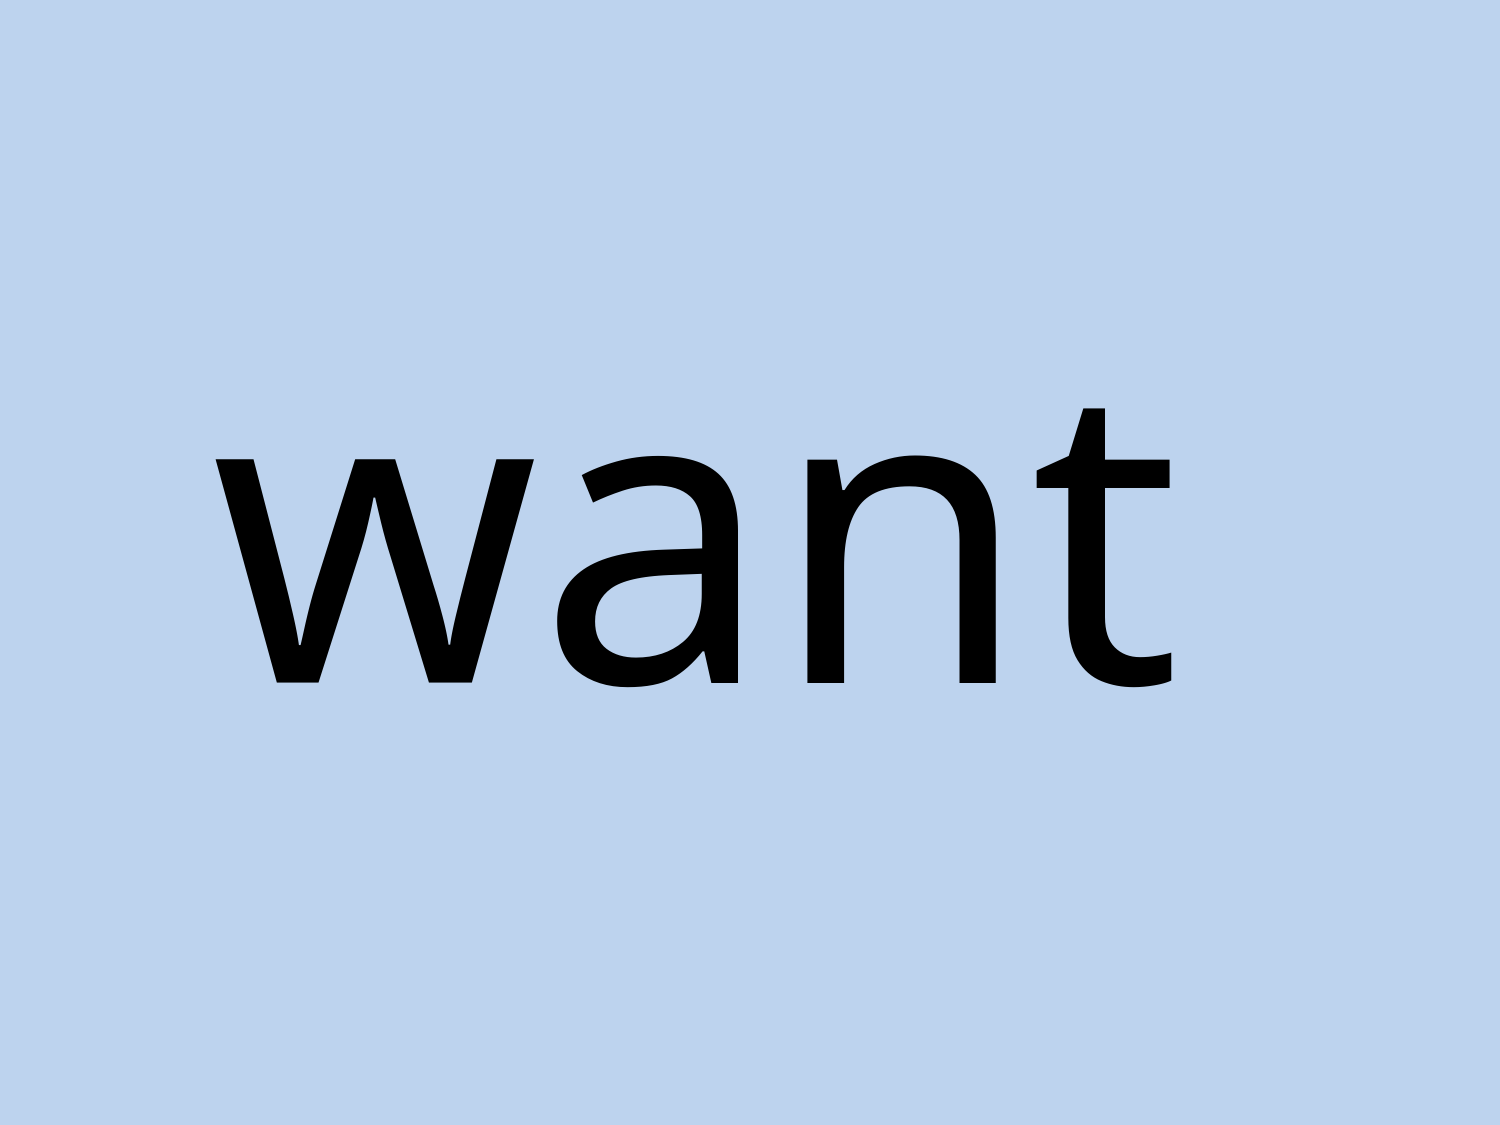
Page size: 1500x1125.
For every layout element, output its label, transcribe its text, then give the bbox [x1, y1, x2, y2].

text_box want [41, 259, 1459, 775]
